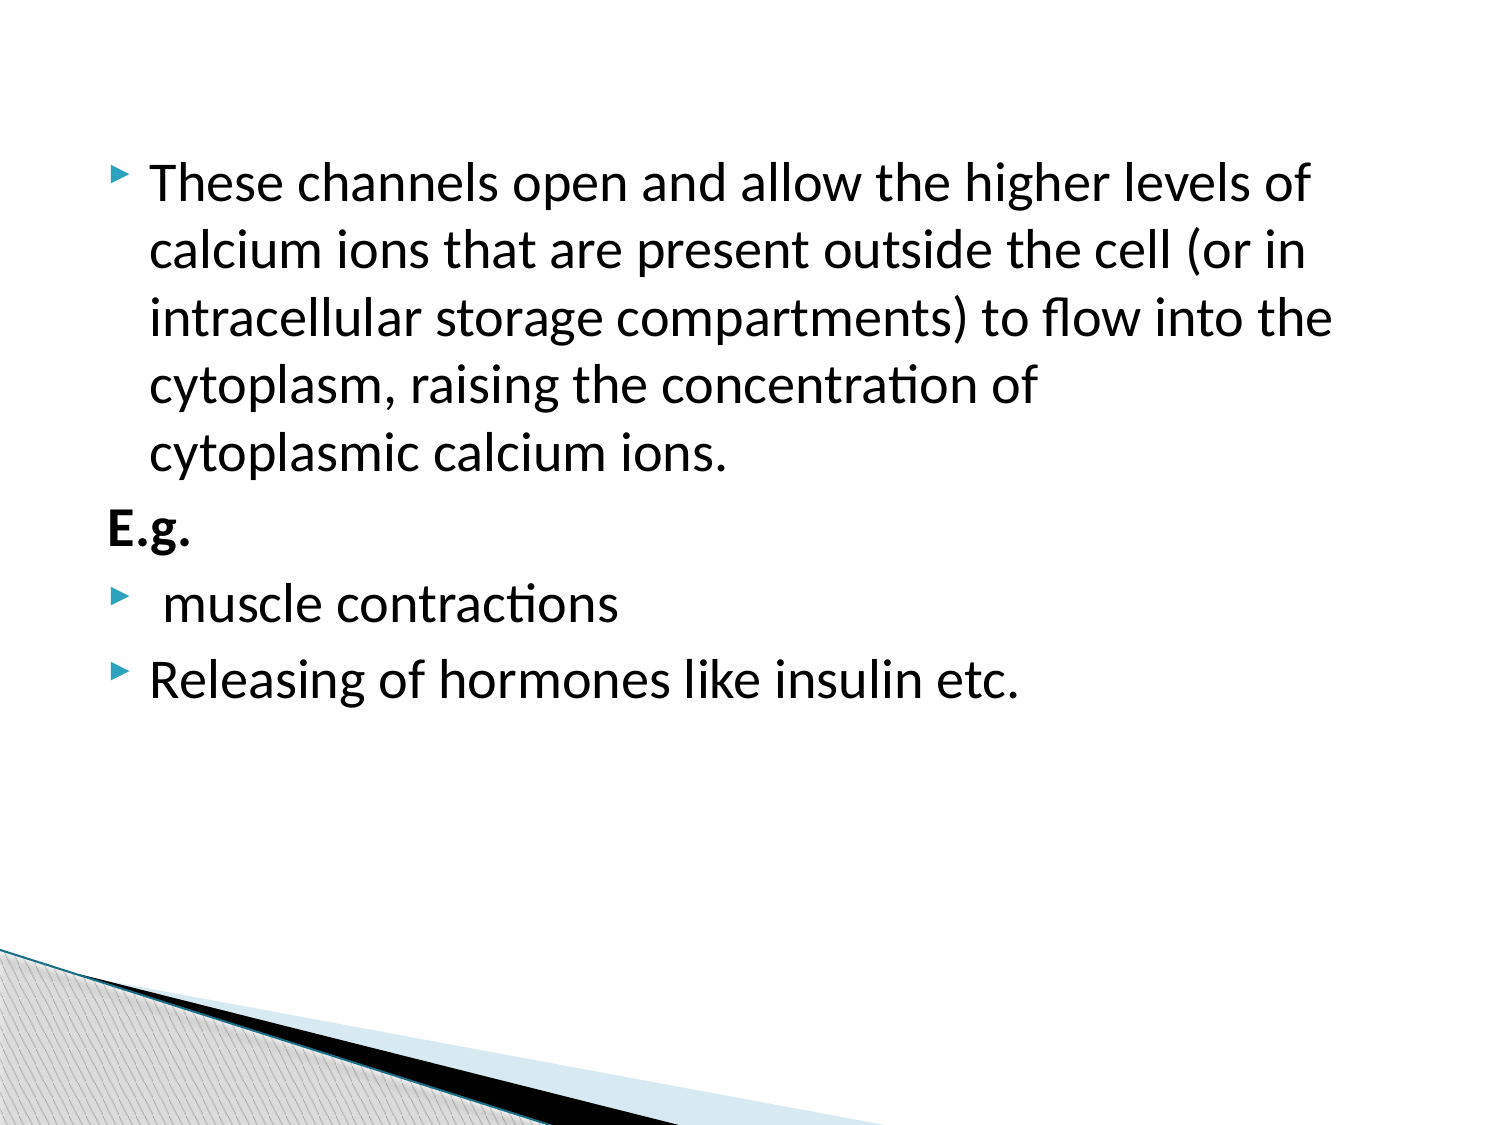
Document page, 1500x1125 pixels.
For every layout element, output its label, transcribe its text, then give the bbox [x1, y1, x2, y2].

list These channels open and allow the higher levels of calcium ions that are present outside the cell (or in intracellular storage compartments) to flow into the cytoplasm, raising the concentration of cytoplasmic calcium ions. E.g. muscle contractions Releasing of hormones like insulin etc. [75, 137, 1425, 986]
